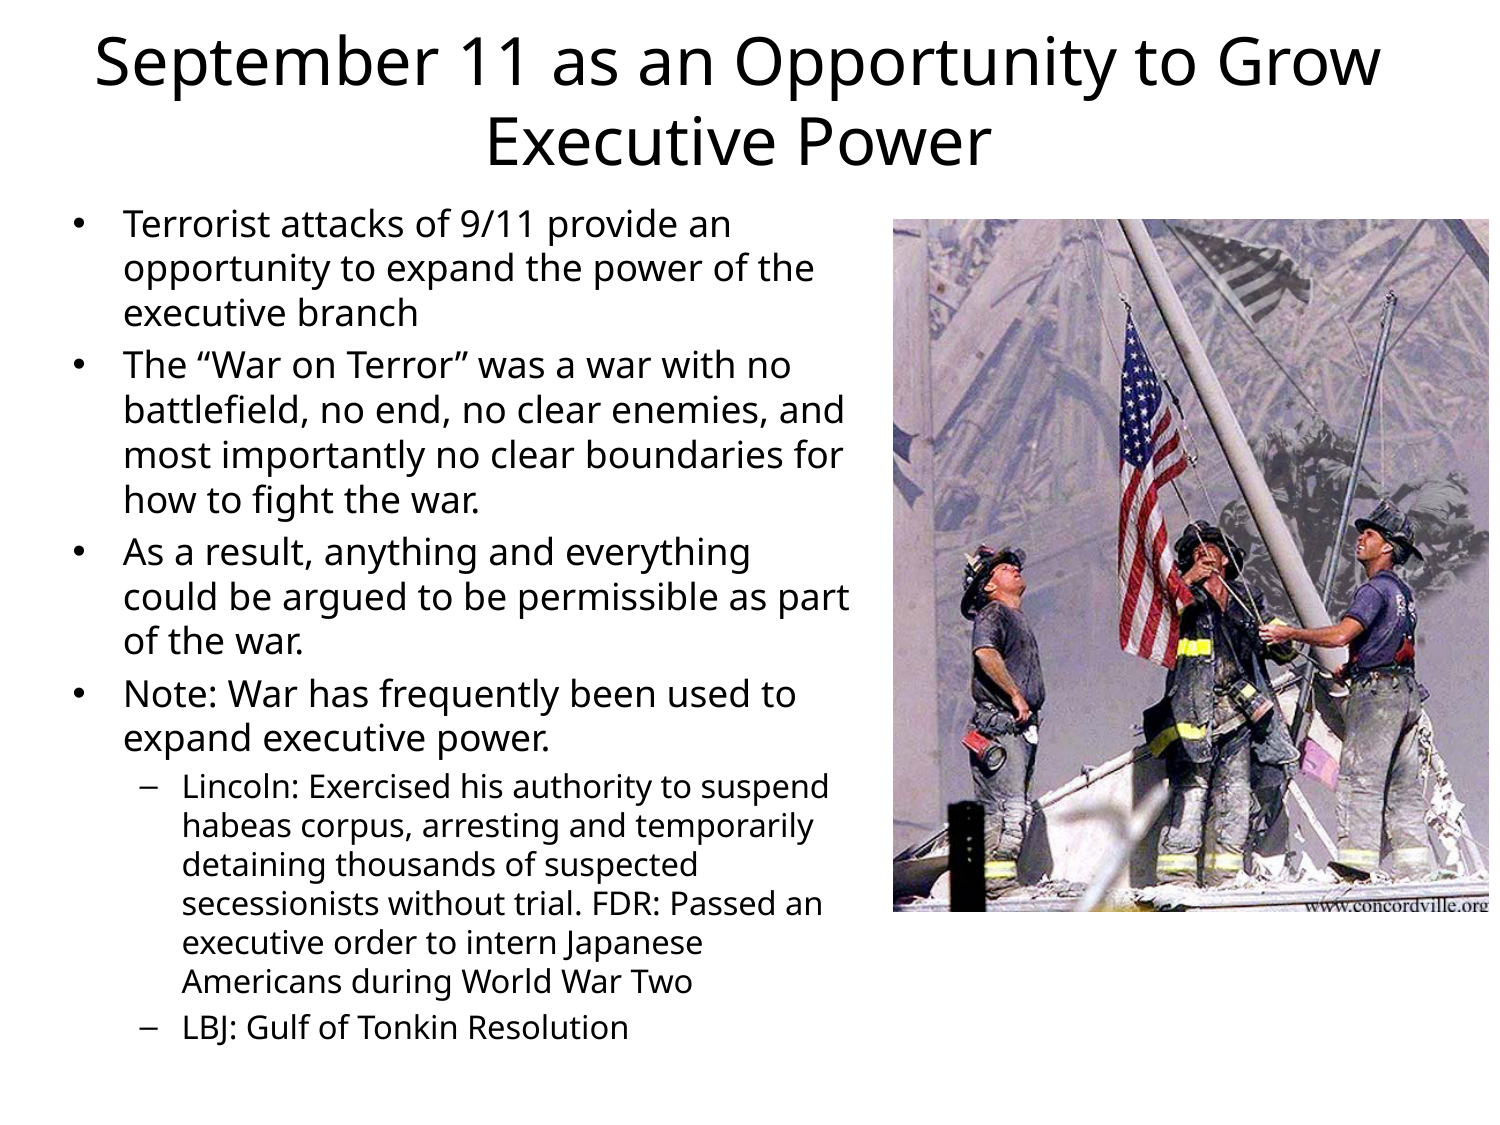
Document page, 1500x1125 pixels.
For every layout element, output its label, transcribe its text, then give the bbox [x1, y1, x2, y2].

title September 11 as an Opportunity to Grow Executive Power [0, 4, 1489, 193]
picture [893, 219, 1490, 912]
list Terrorist attacks of 9/11 provide an opportunity to expand the power of the executive branch The “War on Terror” was a war with no battlefield, no end, no clear enemies, and most importantly no clear boundaries for how to fight the war. As a result, anything and everything could be argued to be permissible as part of the war. Note: War has frequently been used to expand executive power. Lincoln: Exercised his authority to suspend habeas corpus, arresting and temporarily detaining thousands of suspected secessionists without trial. FDR: Passed an executive order to intern Japanese Americans during World War Two LBJ: Gulf of Tonkin Resolution [57, 192, 867, 1072]
